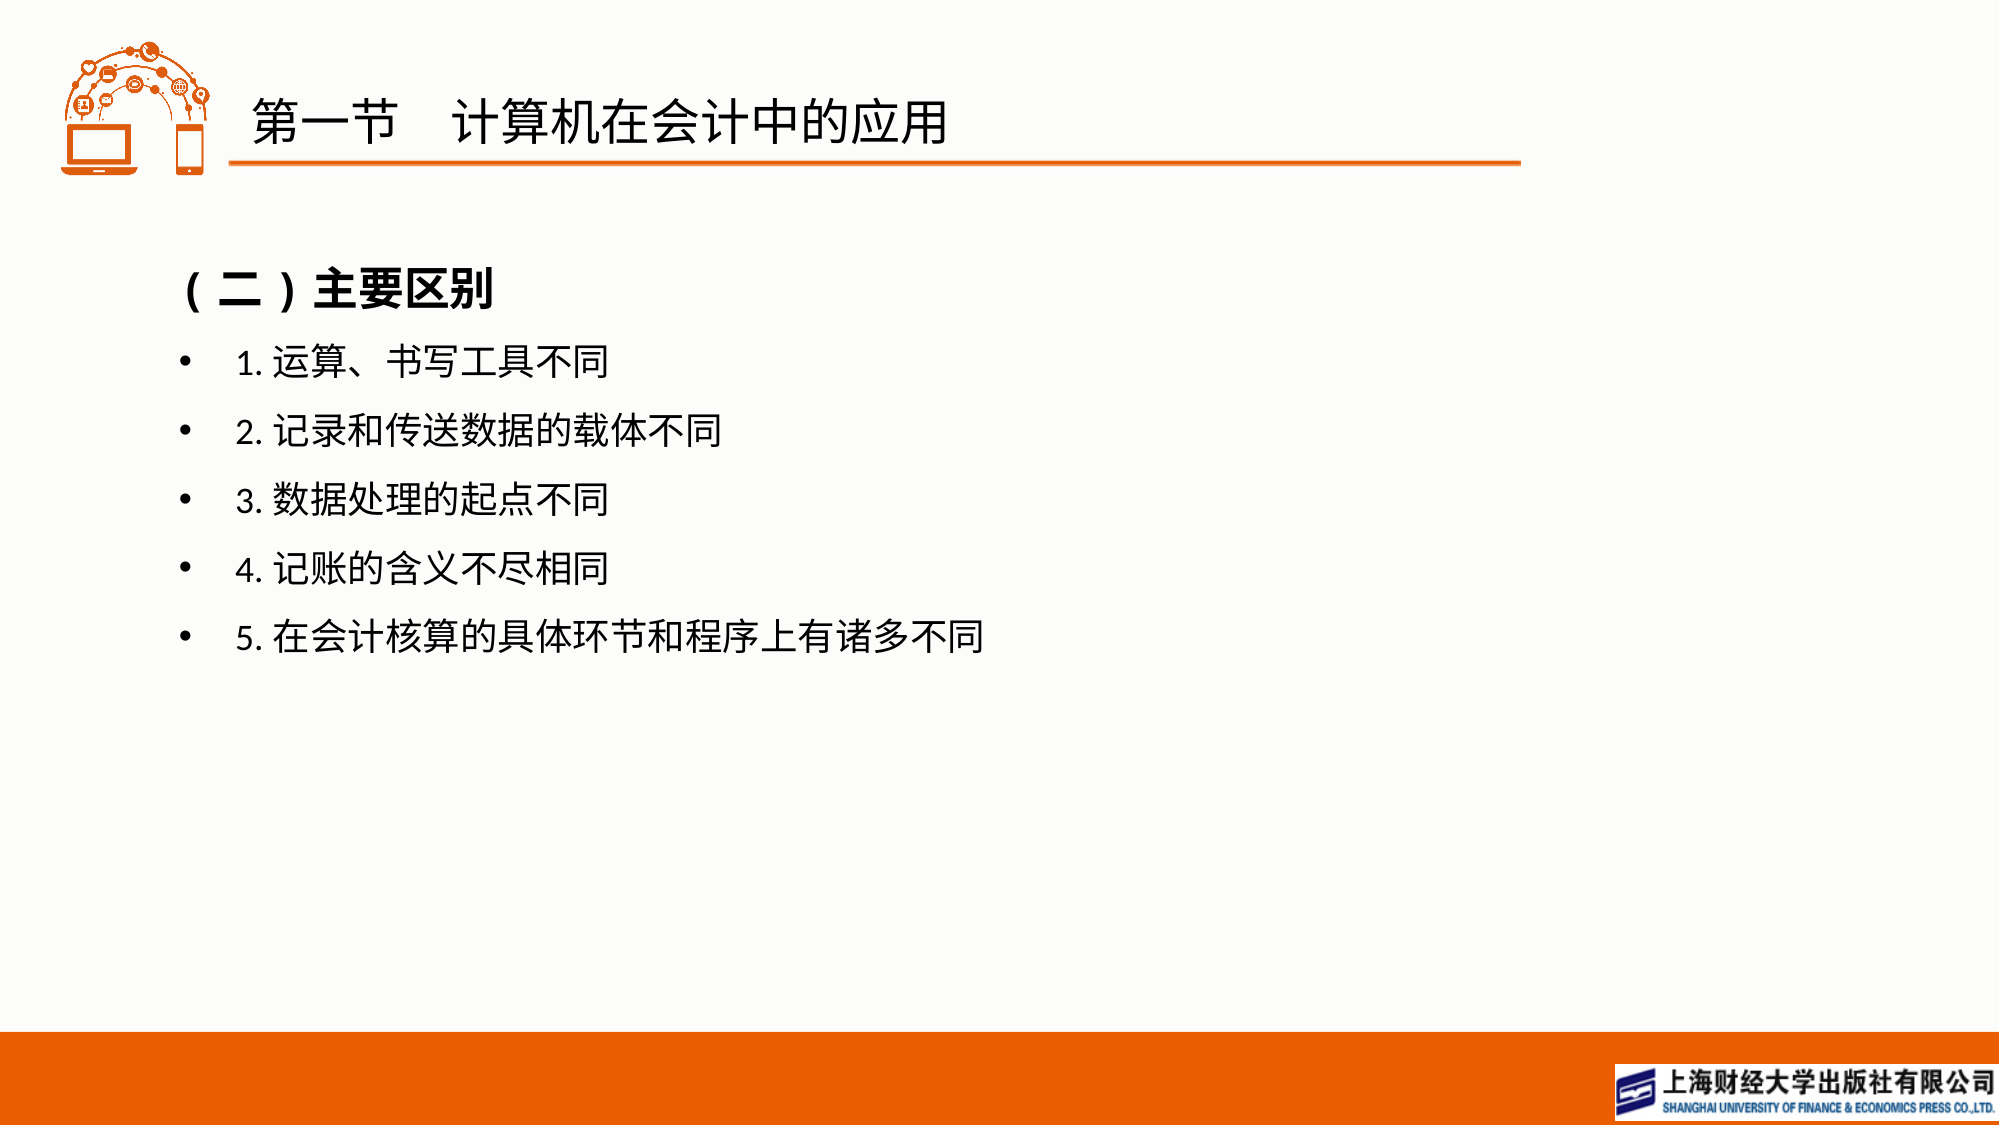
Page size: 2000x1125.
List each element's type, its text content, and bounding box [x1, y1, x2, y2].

picture [0, 0, 2000, 1125]
title 第一节 计算机在会计中的应用 [235, 82, 1605, 189]
list (二)主要区别 1.运算、书写工具不同 2.记录和传送数据的载体不同 3.数据处理的起点不同 4.记账的含义不尽相同 5.在会计核算的具体环节和程序上有诸多不同 [163, 227, 1855, 1049]
